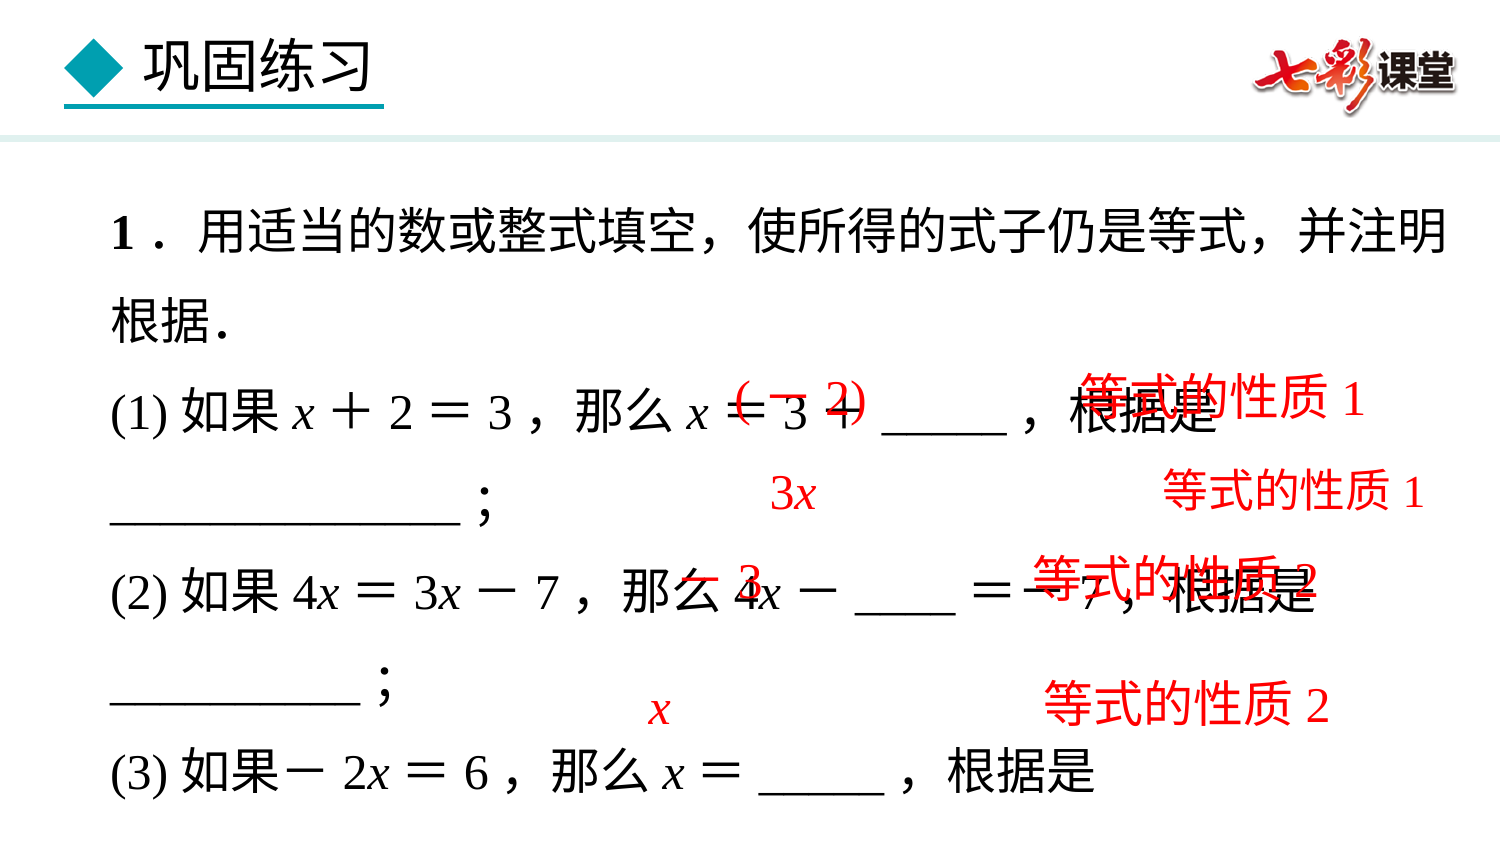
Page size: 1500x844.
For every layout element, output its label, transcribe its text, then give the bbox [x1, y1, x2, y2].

text_box 等式的性质1 [1064, 357, 1394, 433]
text_box 3x [754, 452, 845, 527]
text_box －3 [661, 541, 790, 617]
text_box 等式的性质2 [1017, 540, 1347, 616]
text_box (－2) [719, 357, 895, 433]
text_box 等式的性质2 [1028, 665, 1358, 741]
text_box x [633, 667, 699, 742]
picture [1249, 32, 1461, 118]
text_box 等式的性质1 [1147, 454, 1452, 524]
